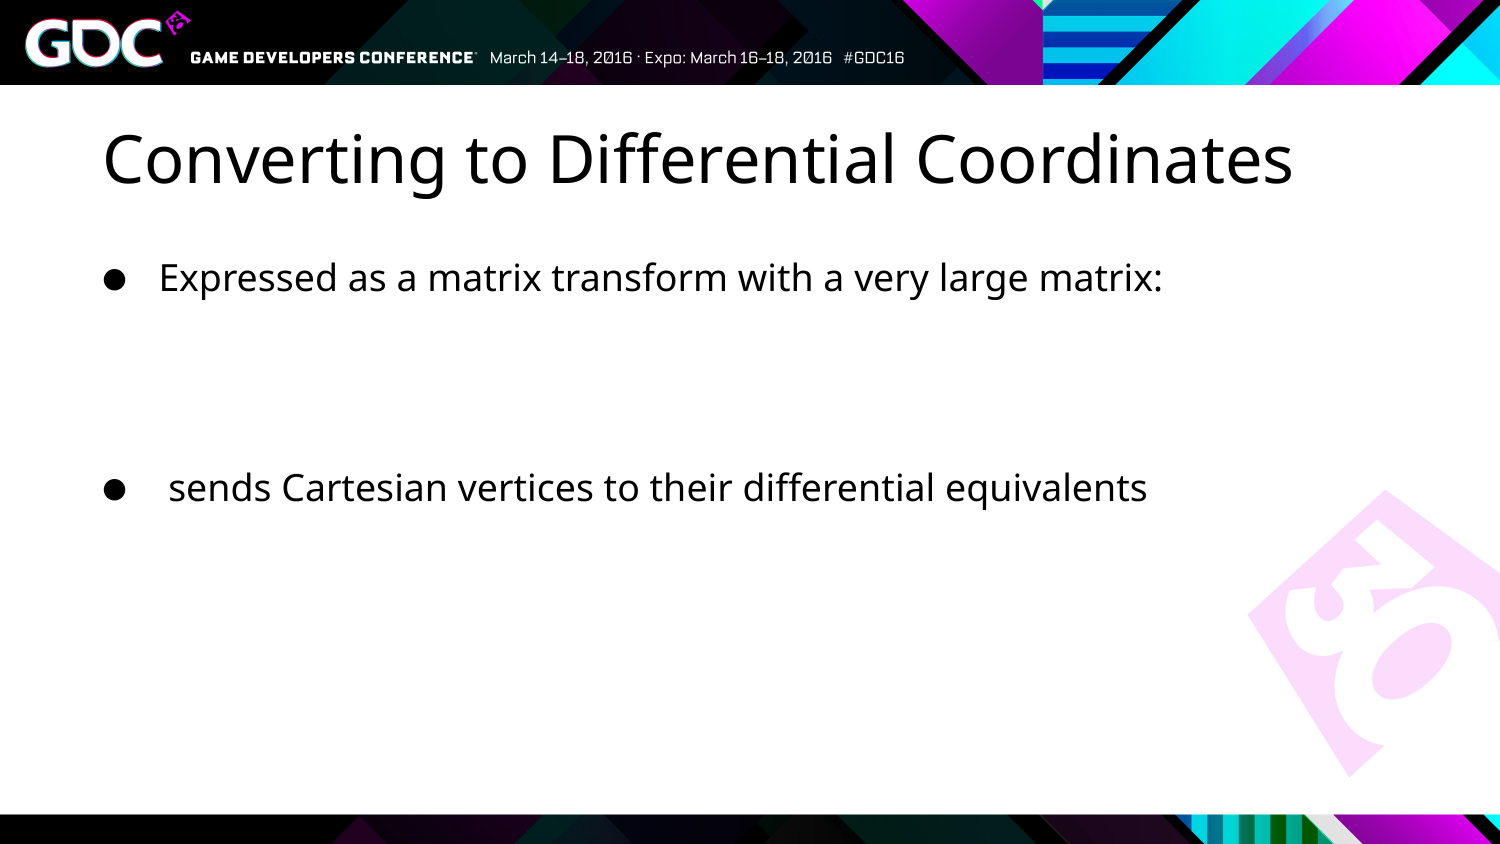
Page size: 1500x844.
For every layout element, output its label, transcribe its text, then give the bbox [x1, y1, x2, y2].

picture [0, 0, 1500, 844]
title Converting to Differential Coordinates [87, 109, 1413, 238]
